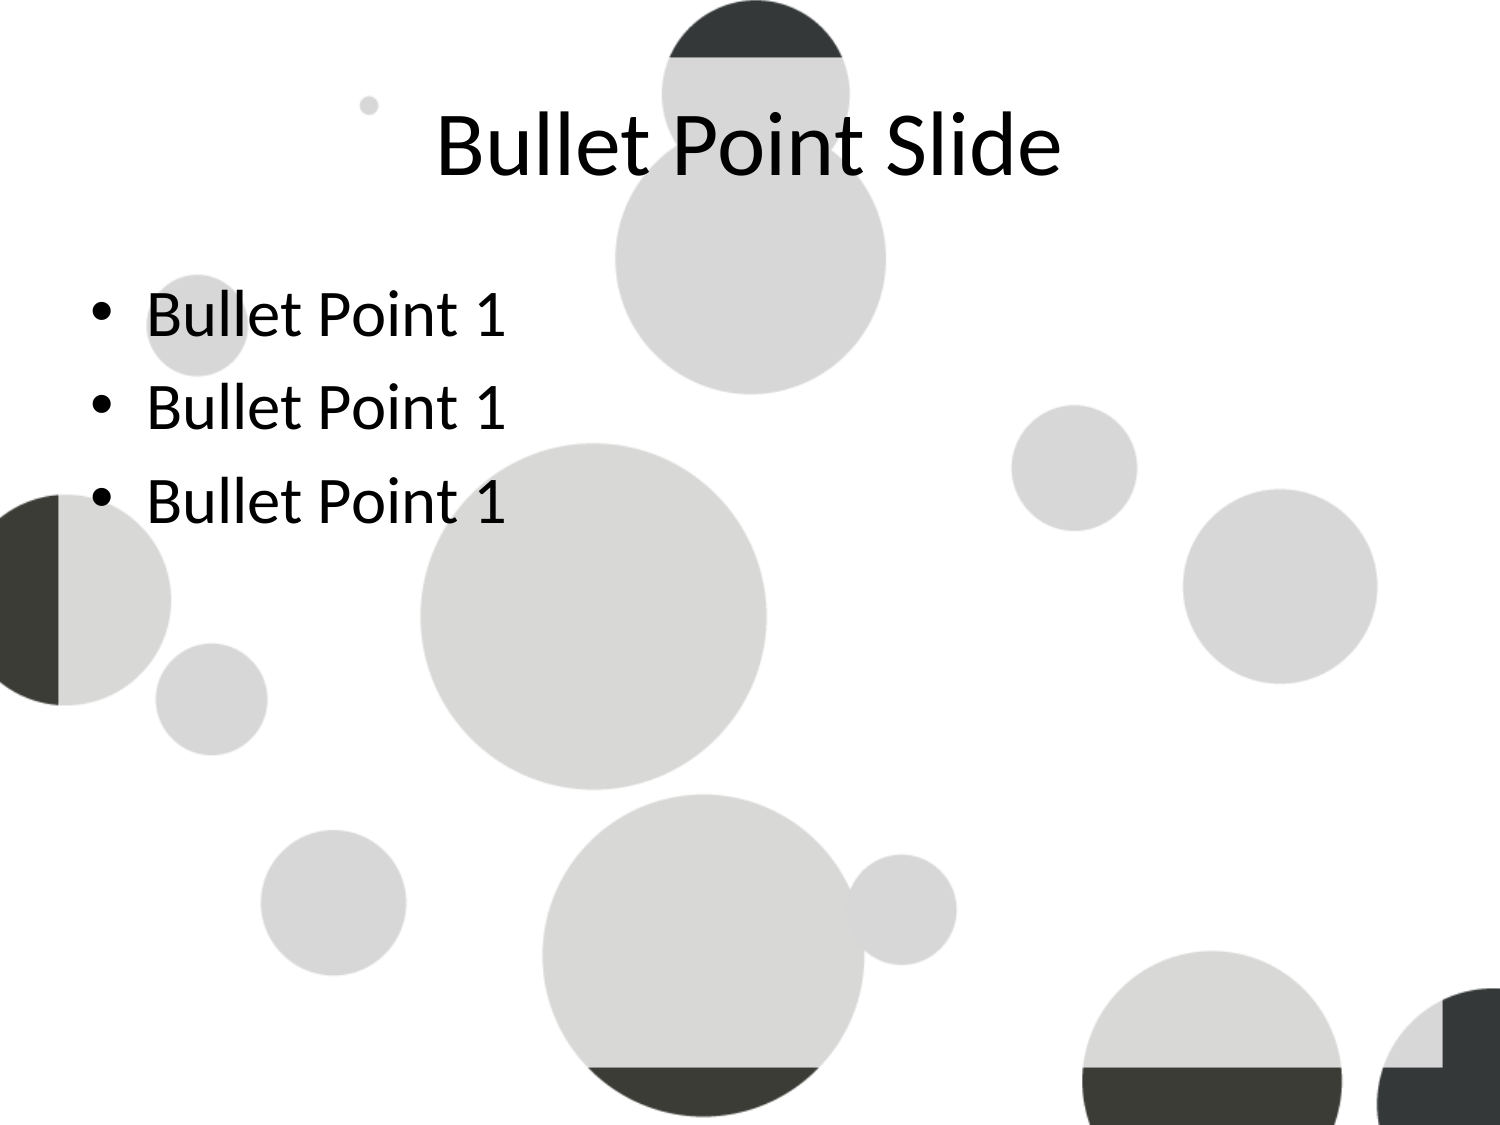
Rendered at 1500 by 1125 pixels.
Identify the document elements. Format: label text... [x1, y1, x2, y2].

list Bullet Point 1 Bullet Point 1 Bullet Point 1 [75, 262, 1425, 1005]
title Bullet Point Slide [75, 45, 1425, 233]
picture [0, 0, 1500, 1125]
